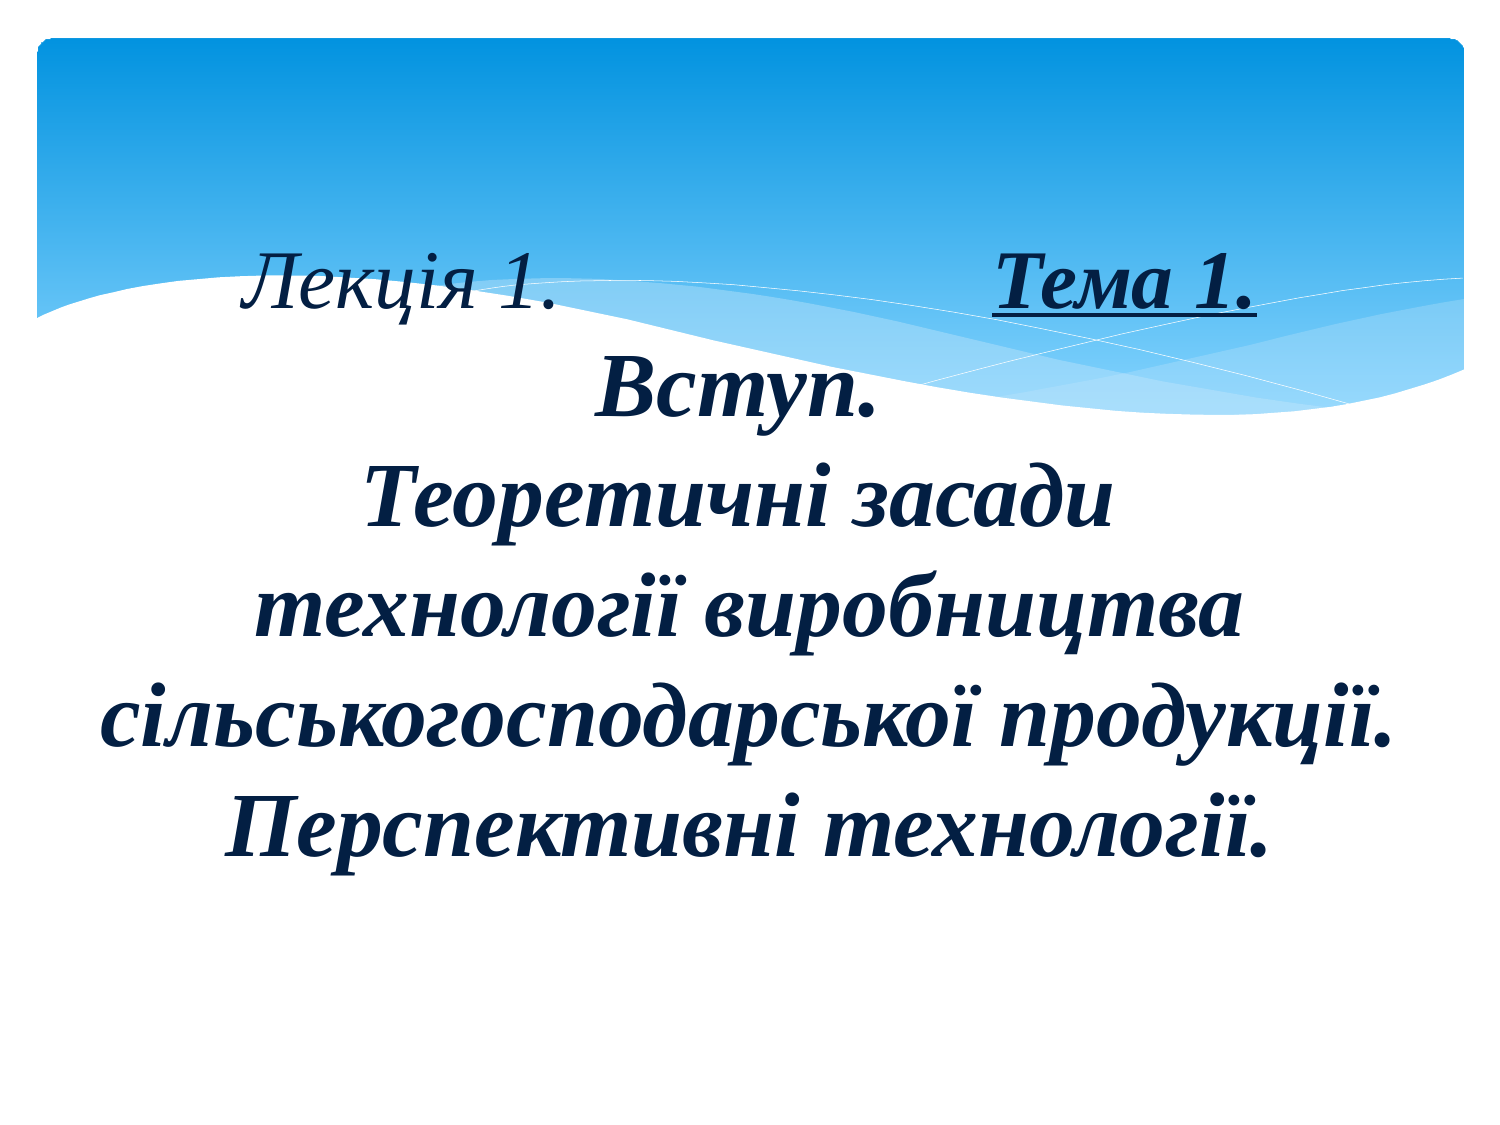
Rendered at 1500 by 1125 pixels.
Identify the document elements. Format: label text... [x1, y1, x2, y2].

picture [37, 37, 50, 46]
picture [1451, 37, 1464, 46]
list Лекція 1. Тема 1. Вступ. Теоретичні засади технології виробництва сільськогосподарської продукції. Перспективні технології. [37, 224, 1463, 882]
picture [37, 88, 1464, 299]
